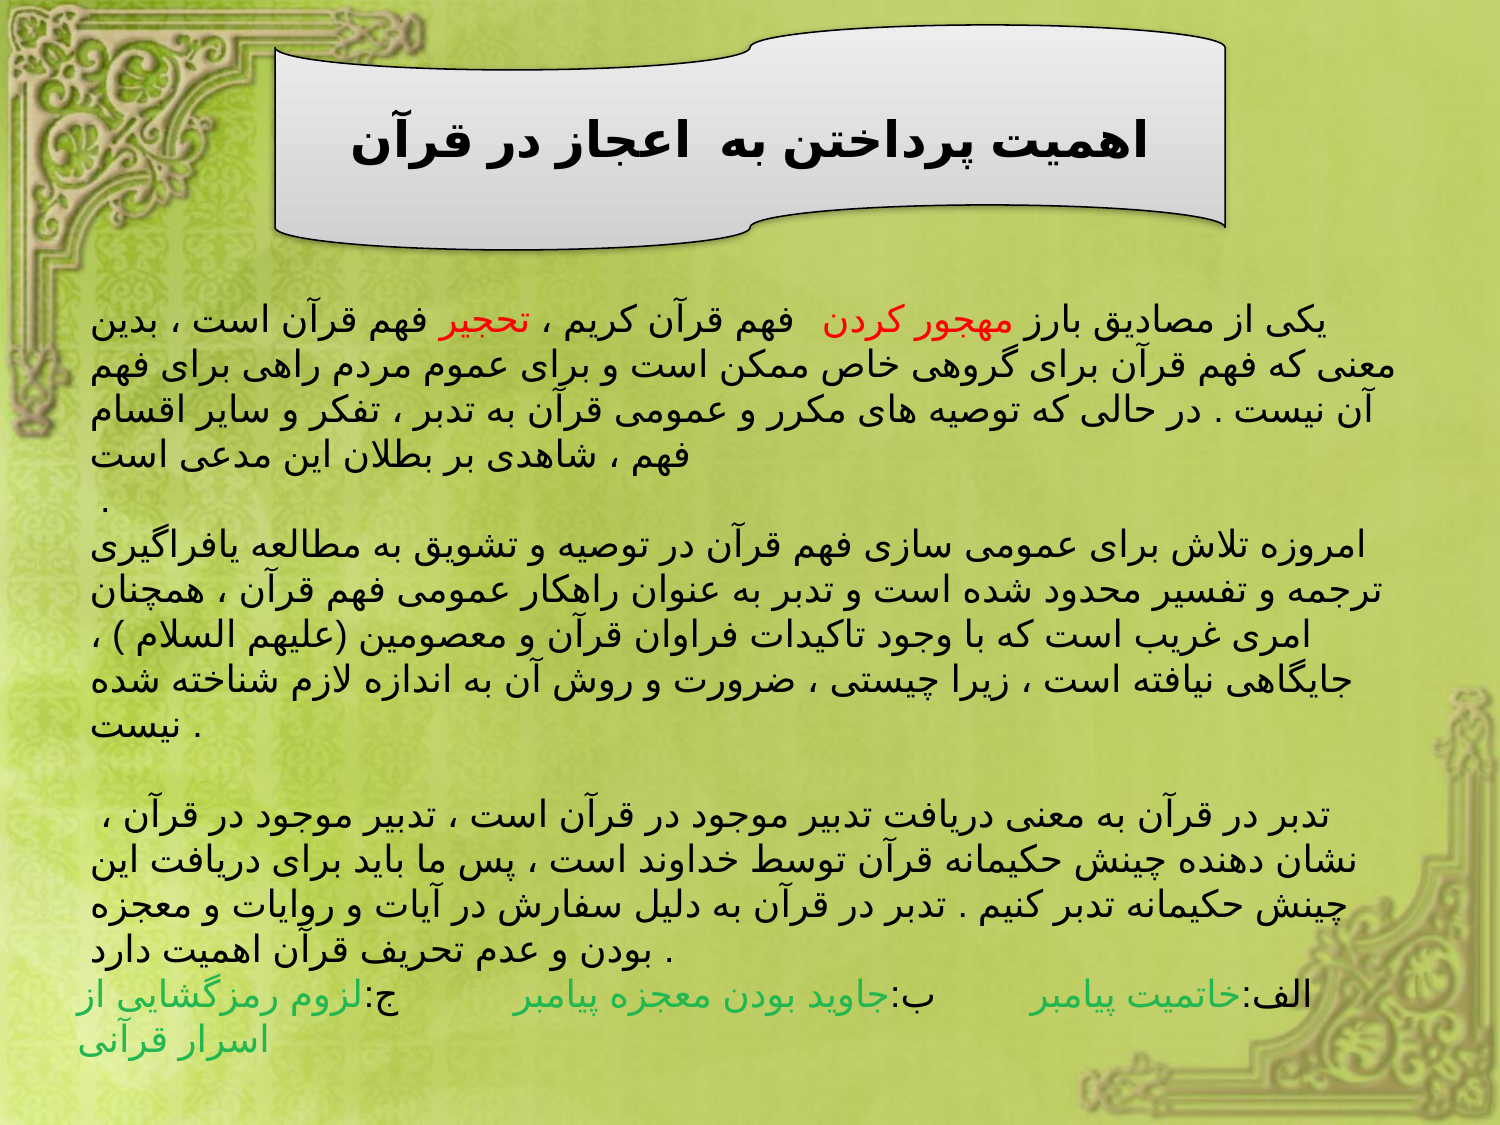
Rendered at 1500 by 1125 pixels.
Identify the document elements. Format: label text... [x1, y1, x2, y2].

text_box یکی از مصادیق بارز مهجور کردن فهم قرآن کریم ، تحجیر فهم قرآن است ، بدین معنی که فهم قرآن برای گروهی خاص ممکن است و برای عموم مردم راهی برای فهم آن نیست . در حالی که توصیه های مکرر و عمومی قرآن به تدبر ، تفکر و سایر اقسام فهم ، شاهدی بر بطلان این مدعی است . امروزه تلاش برای عمومی سازی فهم قرآن در توصیه و تشویق به مطالعه یافراگیری ترجمه و تفسیر محدود شده است و تدبر به عنوان راهکار عمومی فهم قرآن ، همچنان امری غریب است که با وجود تاکیدات فراوان قرآن و معصومین (علیهم السلام ) ، جایگاهی نیافته است ، زیرا چیستی ، ضرورت و روش آن به اندازه لازم شناخته شده نیست . تدبر در قرآن به معنی دریافت تدبیر موجود در قرآن است ، تدبیر موجود در قرآن ، نشان دهنده چینش حکیمانه قرآن توسط خداوند است ، پس ما باید برای دریافت این چینش حکیمانه تدبر کنیم . تدبر در قرآن به دلیل سفارش در آیات و روایات و معجزه بودن و عدم تحریف قرآن اهمیت دارد . [74, 287, 1425, 1023]
text_box الف:خاتمیت پیامبر ب:جاوید بودن معجزه پیامبر ج:لزوم رمزگشایی از اسرار قرآنی [62, 962, 1388, 1068]
text_box اهمیت پرداختن به اعجاز در قرآن [274, 24, 1226, 251]
picture [0, 0, 1500, 1125]
